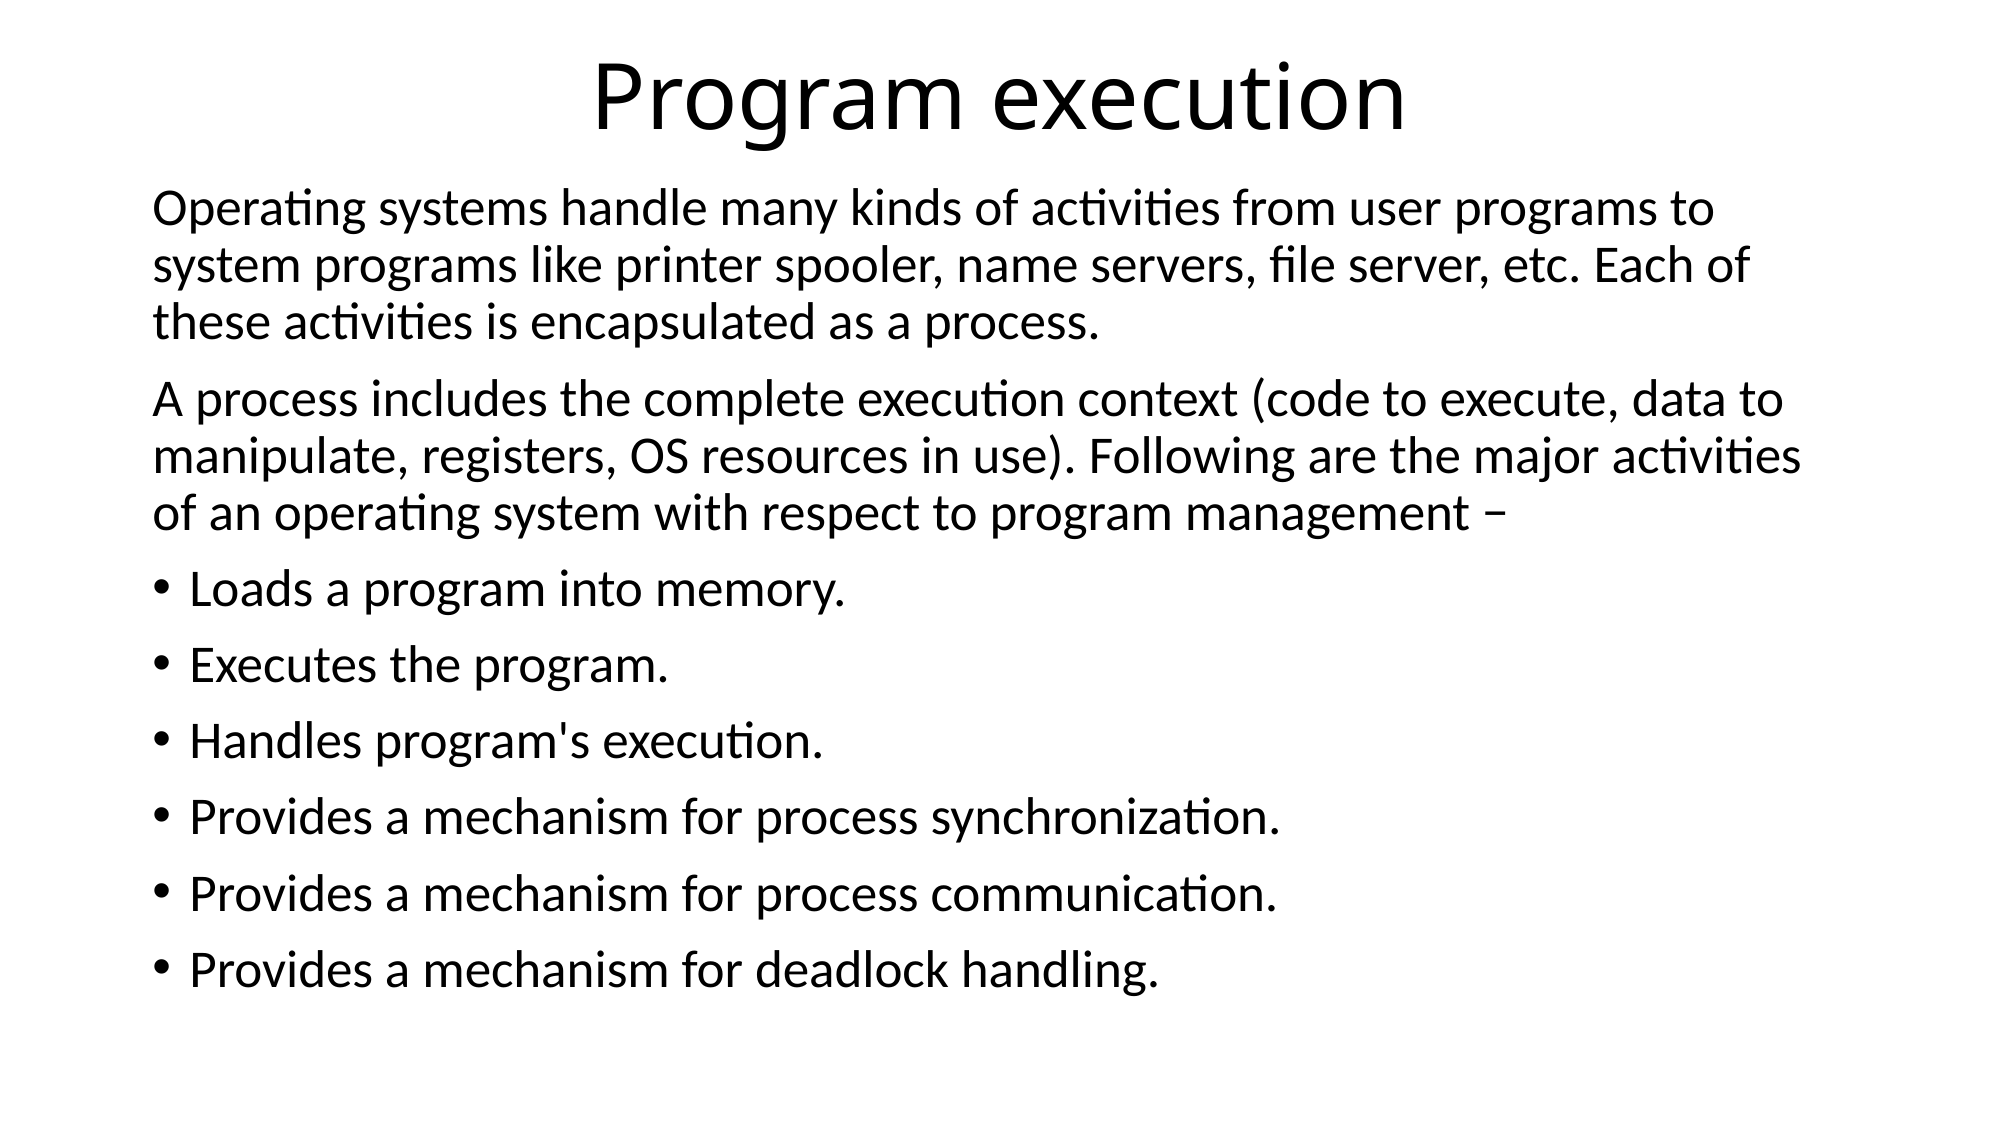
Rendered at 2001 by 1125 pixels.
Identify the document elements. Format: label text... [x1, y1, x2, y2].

list Operating systems handle many kinds of activities from user programs to system programs like printer spooler, name servers, file server, etc. Each of these activities is encapsulated as a process. A process includes the complete execution context (code to execute, data to manipulate, registers, OS resources in use). Following are the major activities of an operating system with respect to program management − Loads a program into memory. Executes the program. Handles program's execution. Provides a mechanism for process synchronization. Provides a mechanism for process communication. Provides a mechanism for deadlock handling. [137, 172, 1863, 1014]
title Program execution [137, 26, 1863, 172]
